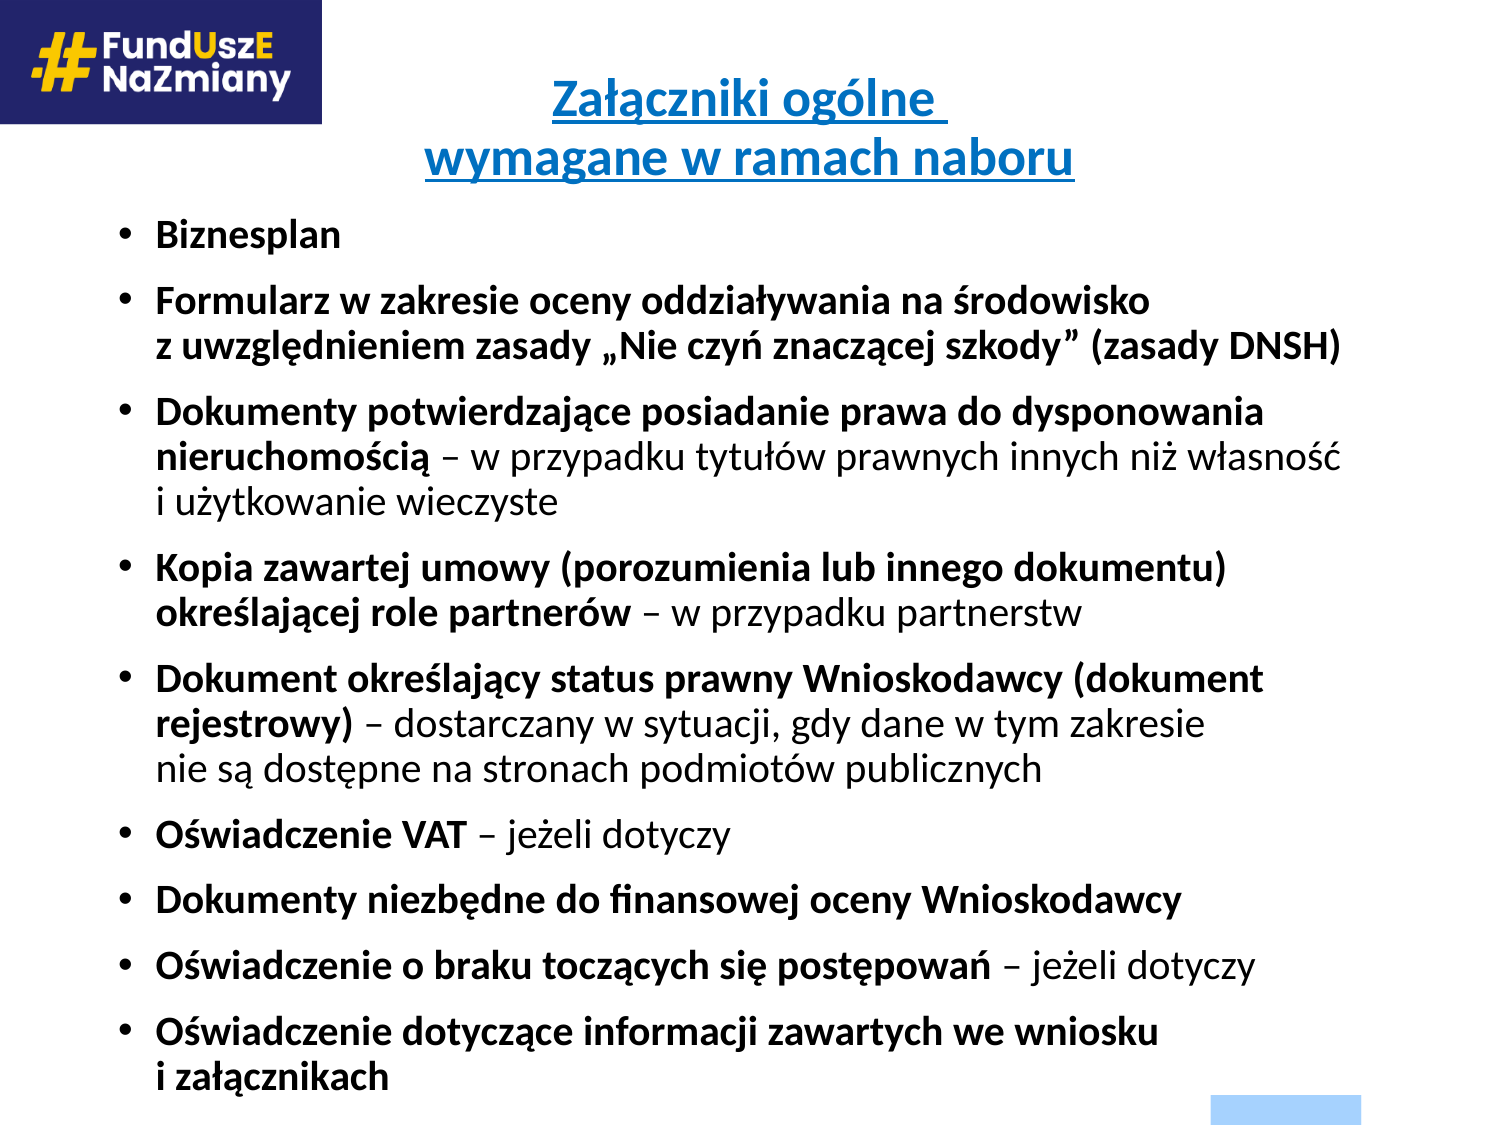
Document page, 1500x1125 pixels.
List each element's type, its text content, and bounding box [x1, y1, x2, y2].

title Załączniki ogólne wymagane w ramach naboru [103, 61, 1397, 205]
list Biznesplan Formularz w zakresie oceny oddziaływania na środowisko z uwzględnieniem zasady „Nie czyń znaczącej szkody” (zasady DNSH) Dokumenty potwierdzające posiadanie prawa do dysponowania nieruchomością – w przypadku tytułów prawnych innych niż własność i użytkowanie wieczyste Kopia zawartej umowy (porozumienia lub innego dokumentu) określającej role partnerów – w przypadku partnerstw Dokument określający status prawny Wnioskodawcy (dokument rejestrowy) – dostarczany w sytuacji, gdy dane w tym zakresie nie są dostępne na stronach podmiotów publicznych Oświadczenie VAT – jeżeli dotyczy Dokumenty niezbędne do finansowej oceny Wnioskodawcy Oświadczenie o braku toczących się postępowań – jeżeli dotyczy Oświadczenie dotyczące informacji zawartych we wniosku i załącznikach [103, 205, 1397, 1021]
picture [0, 0, 1500, 1125]
